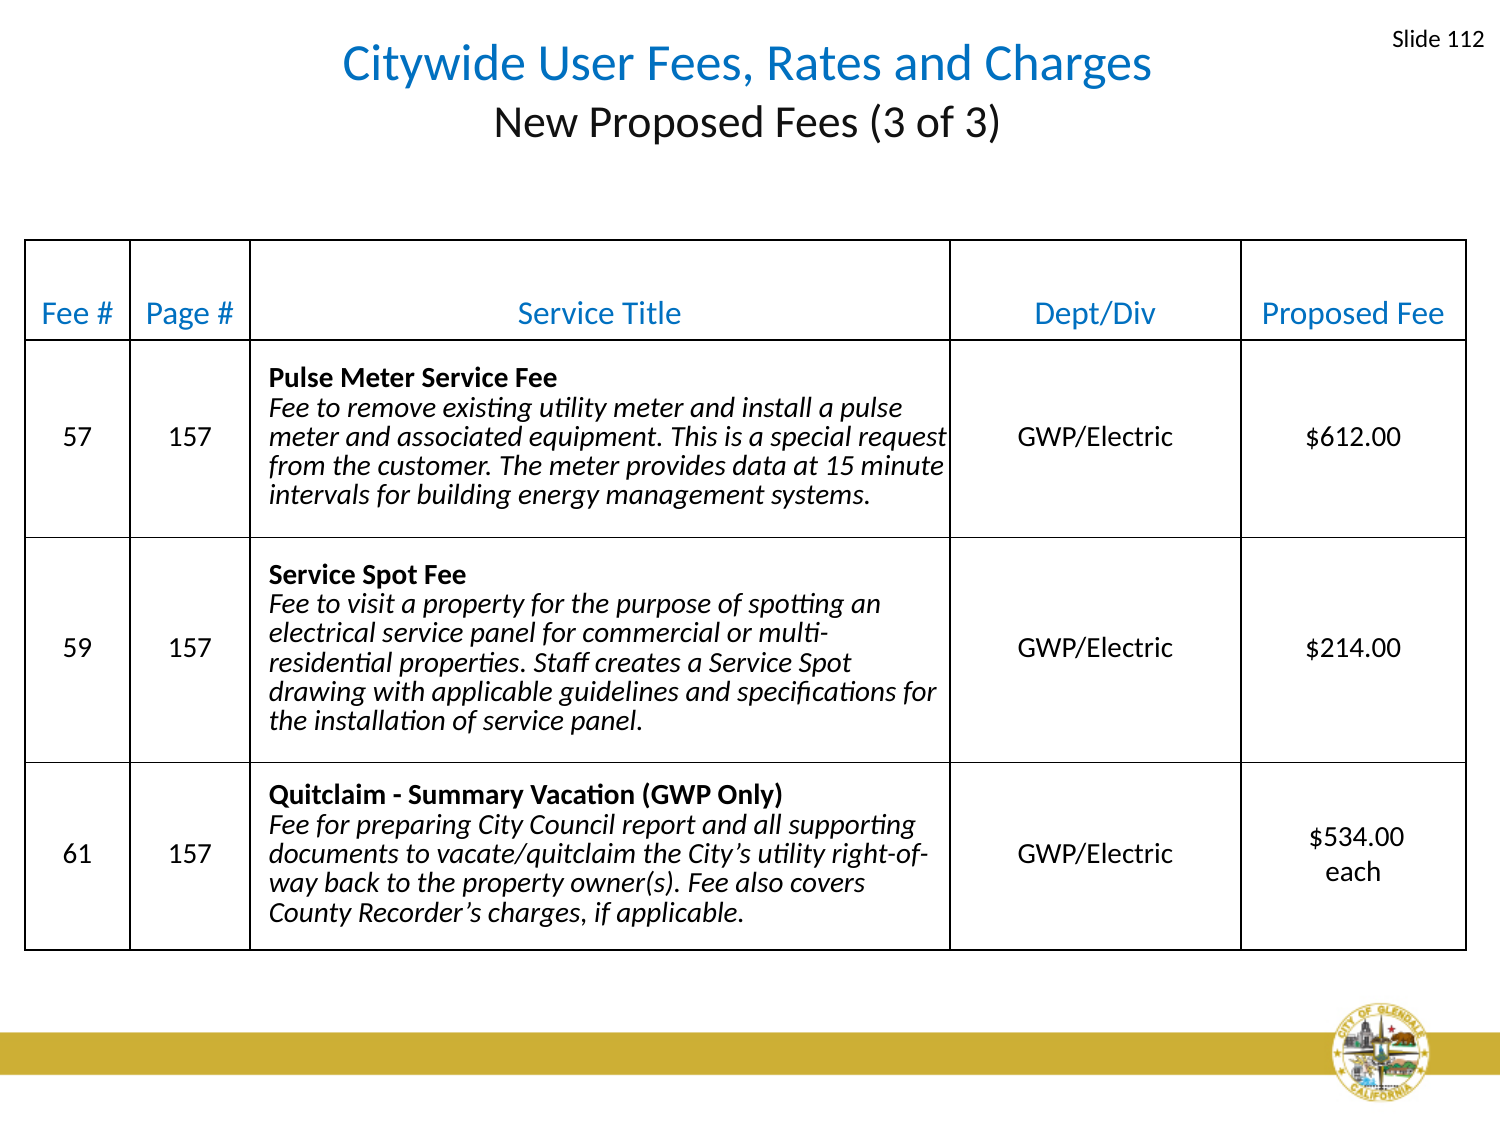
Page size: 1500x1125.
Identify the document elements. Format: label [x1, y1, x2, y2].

table_cell [1242, 763, 1465, 949]
table_cell [26, 341, 129, 537]
table_header [26, 241, 129, 339]
table_cell [26, 538, 129, 762]
slide_number [1149, 0, 1500, 75]
table_cell [251, 763, 949, 949]
text_box [72, 12, 1423, 163]
table_cell [1242, 341, 1465, 537]
table_cell [131, 341, 249, 537]
table_cell [951, 341, 1240, 537]
table_cell [951, 763, 1240, 949]
table_cell [251, 538, 949, 762]
table_cell [26, 763, 129, 949]
table_header [251, 241, 949, 339]
picture [0, 0, 1500, 1125]
table_cell [1242, 538, 1465, 762]
table_cell [251, 341, 949, 537]
table_header [1242, 241, 1465, 339]
table_cell [131, 763, 249, 949]
table_cell [951, 538, 1240, 762]
table_header [951, 241, 1240, 339]
table_cell [131, 538, 249, 762]
table_header [131, 241, 249, 339]
